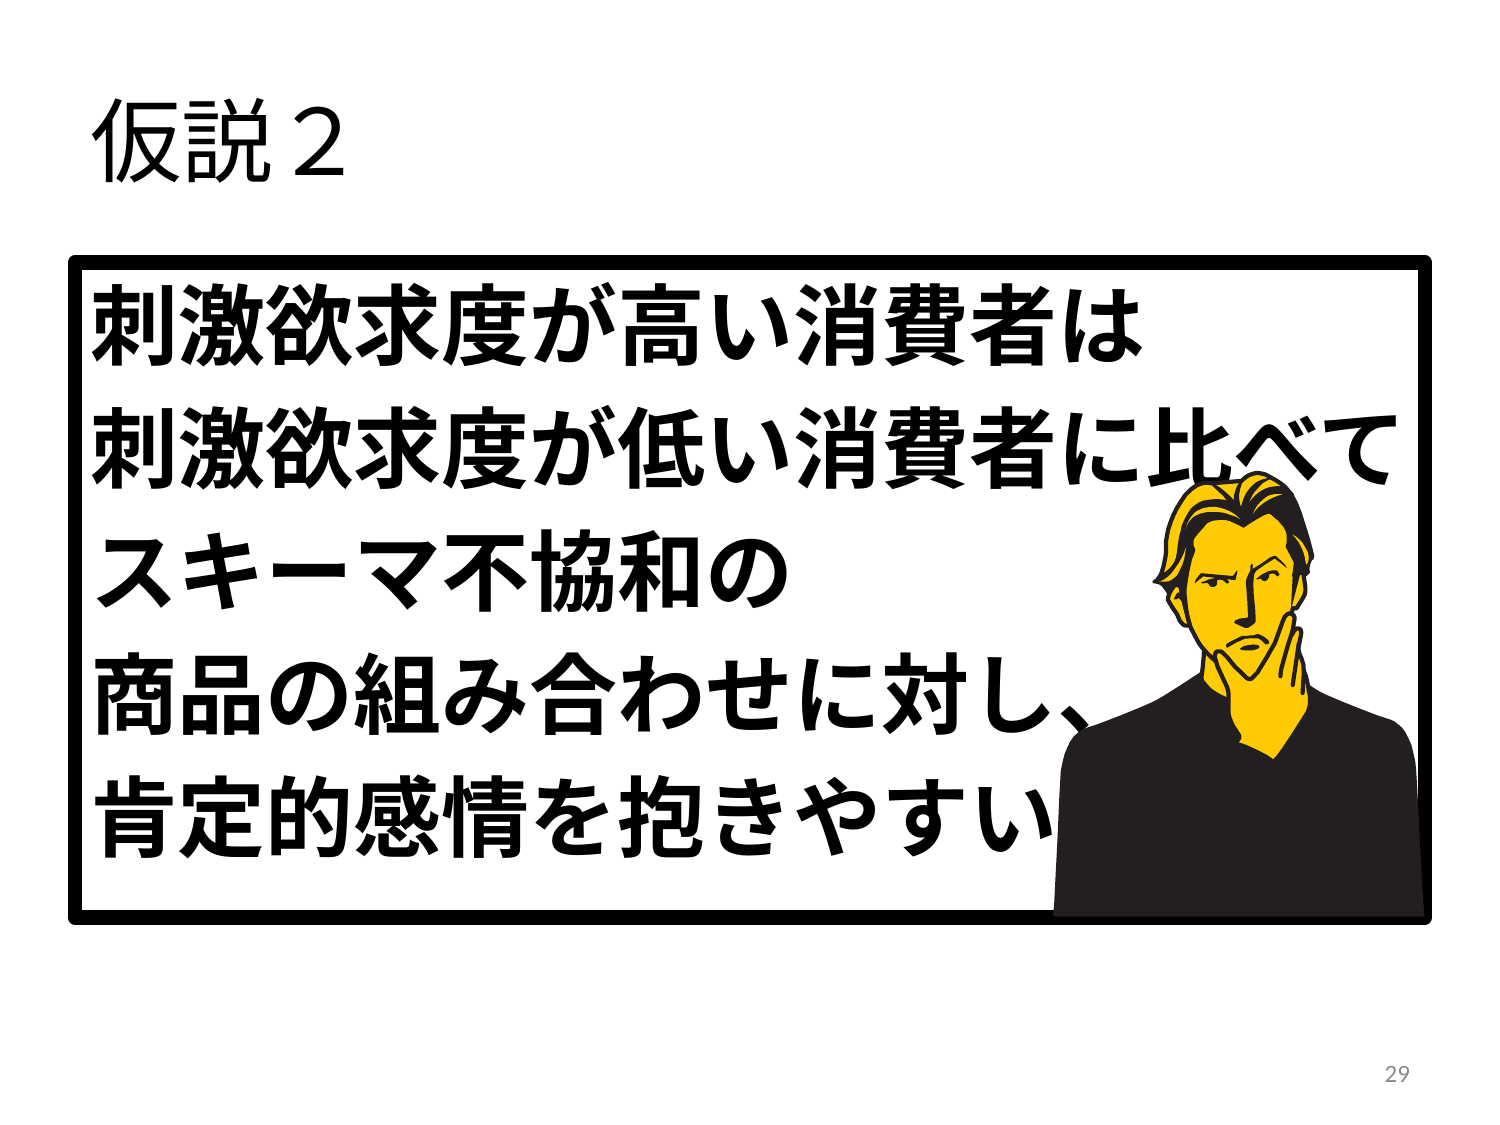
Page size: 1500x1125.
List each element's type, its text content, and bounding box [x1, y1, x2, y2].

slide_number 29 [1074, 1042, 1425, 1103]
list 刺激欲求度が高い消費者は 刺激欲求度が低い消費者に比べて スキーマ不協和の 商品の組み合わせに対し、 肯定的感情を抱きやすい [75, 262, 1425, 918]
picture [1052, 469, 1426, 918]
title 仮説２ [75, 45, 1425, 233]
